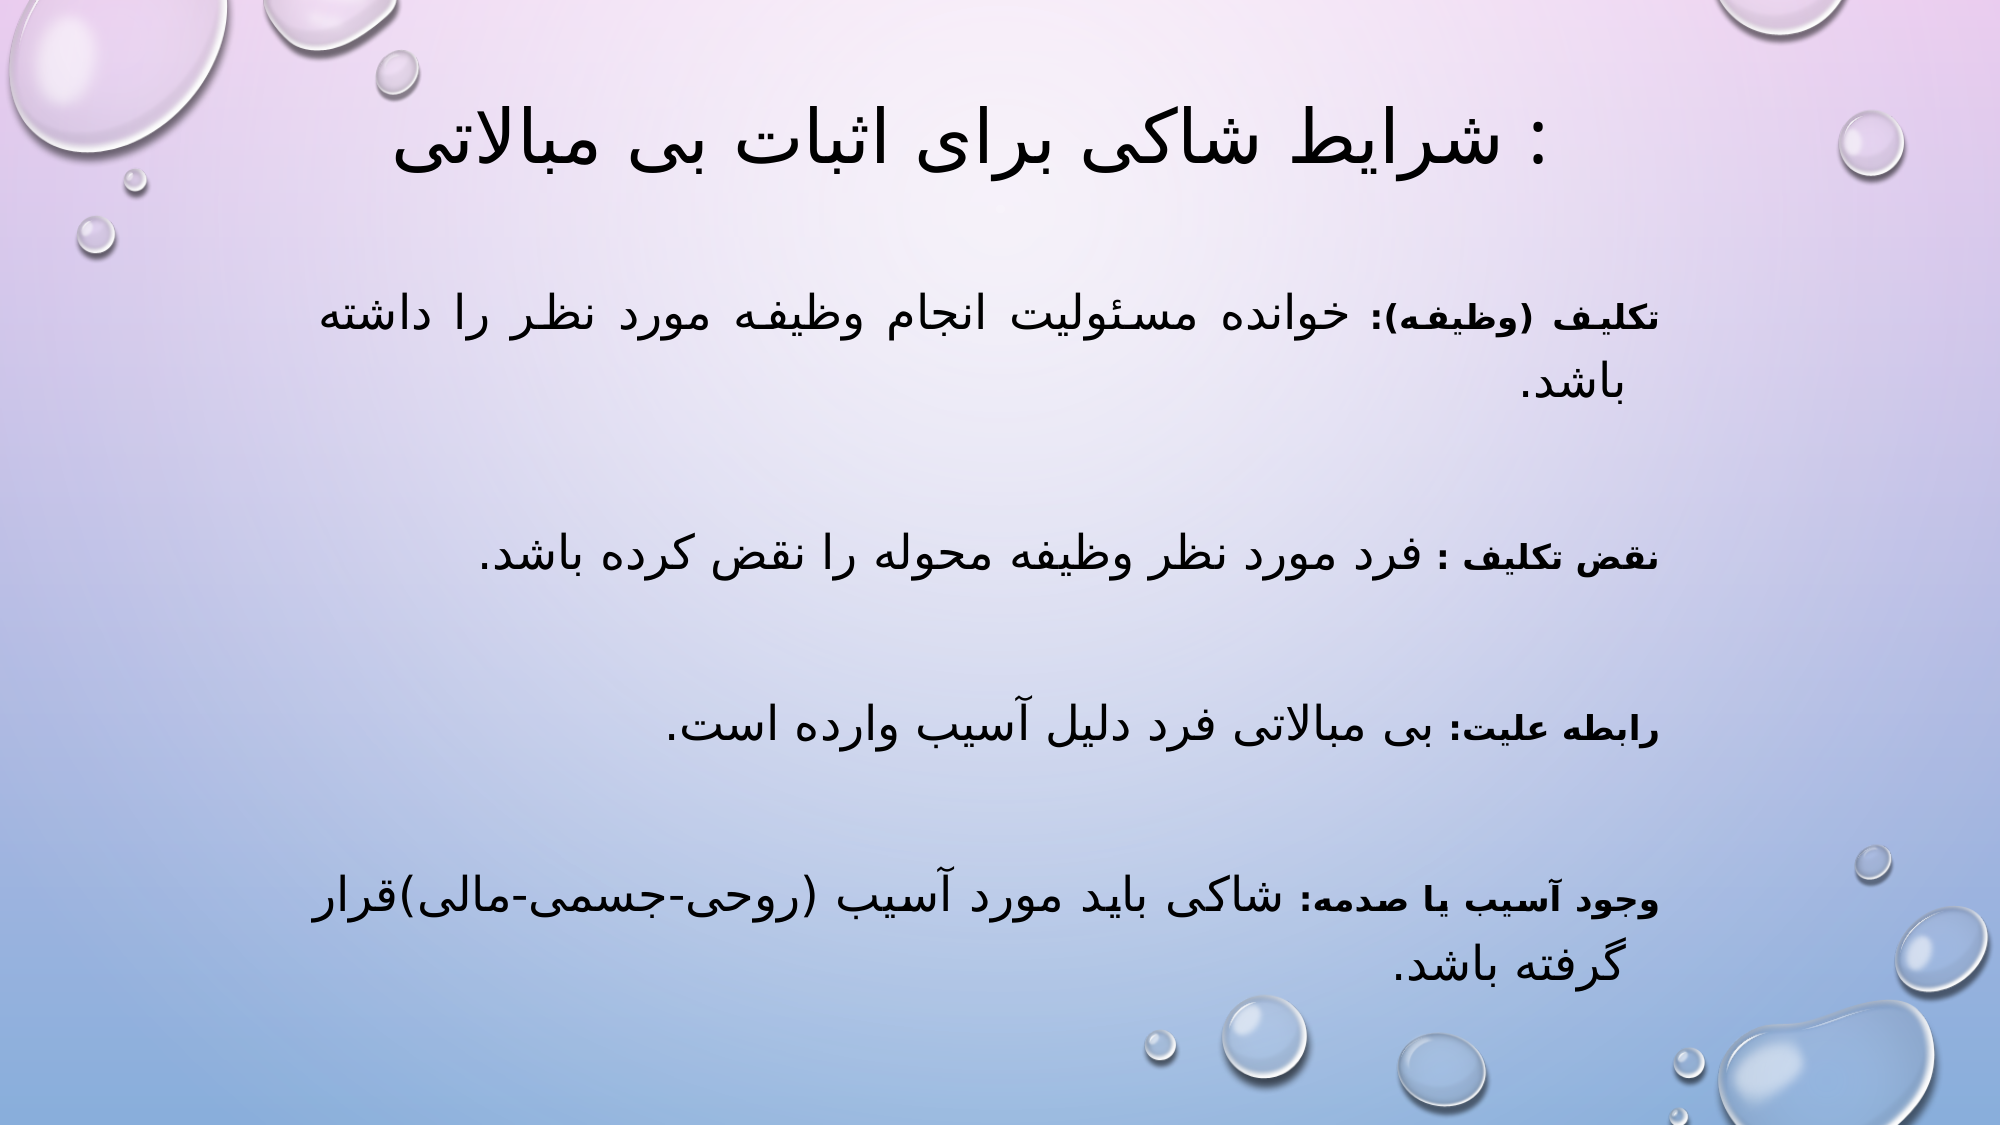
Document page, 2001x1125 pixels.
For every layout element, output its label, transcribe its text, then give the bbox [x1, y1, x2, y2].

title شرایط شاکی برای اثبات بی مبالاتی : [264, 62, 1675, 218]
list تکلیف (وظیفه): خوانده مسئولیت انجام وظیفه مورد نظر را داشته باشد. نقض تکلیف : فرد مورد نظر وظیفه محوله را نقض کرده باشد. رابطه علیت: بی مبالاتی فرد دلیل آسیب وارده است. وجود آسیب یا صدمه: شاکی باید مورد آسیب (روحی-جسمی-مالی)قرار گرفته باشد. [296, 262, 1675, 1005]
picture [0, 0, 2000, 1125]
